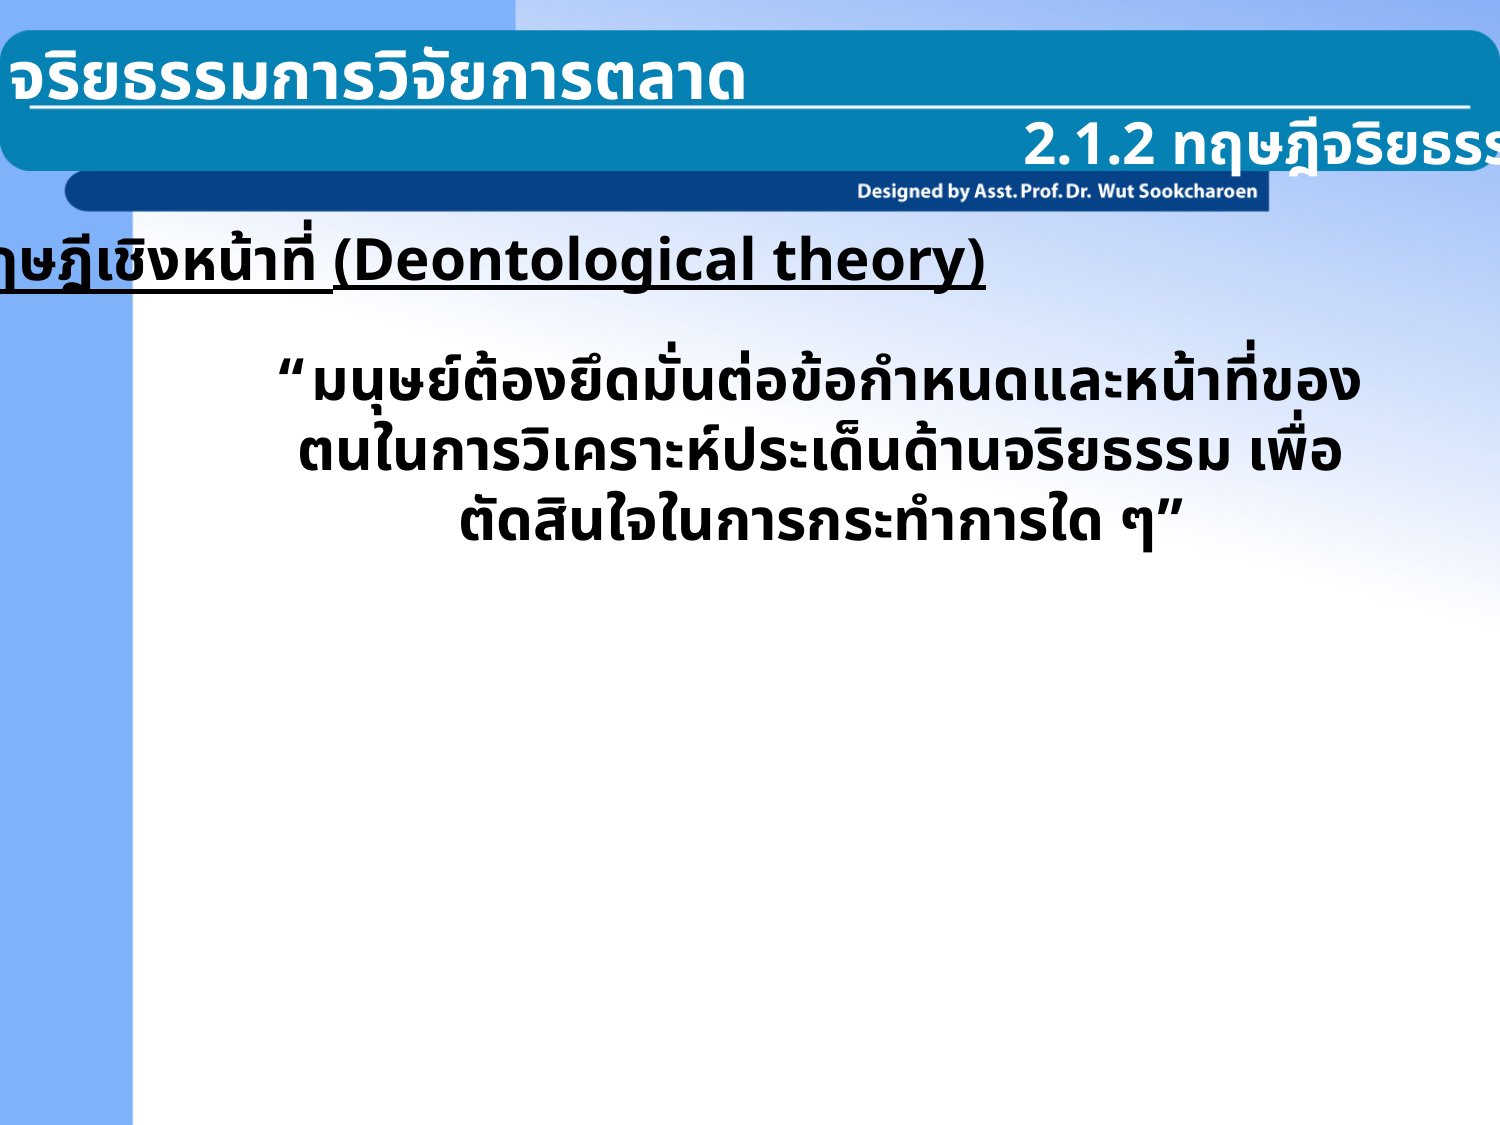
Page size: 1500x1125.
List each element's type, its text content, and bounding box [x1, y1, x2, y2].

text_box “มนุษย์ต้องยึดมั่นต่อข้อกำหนดและหน้าที่ของตนในการวิเคราะห์ประเด็นด้านจริยธรรม เพื่อตัดสินใจในการกระทำการใด ๆ” [242, 335, 1400, 560]
picture [0, 0, 1500, 53]
text_box ทฤษฎีเชิงหน้าที่ (Deontological theory) [0, 215, 1001, 300]
picture [0, 149, 1500, 1125]
text_box 2.1.2 ทฤษฎีจริยธรรม [1008, 98, 1500, 184]
text_box 2.1 จริยธรรมการวิจัยการตลาด [0, 25, 765, 121]
